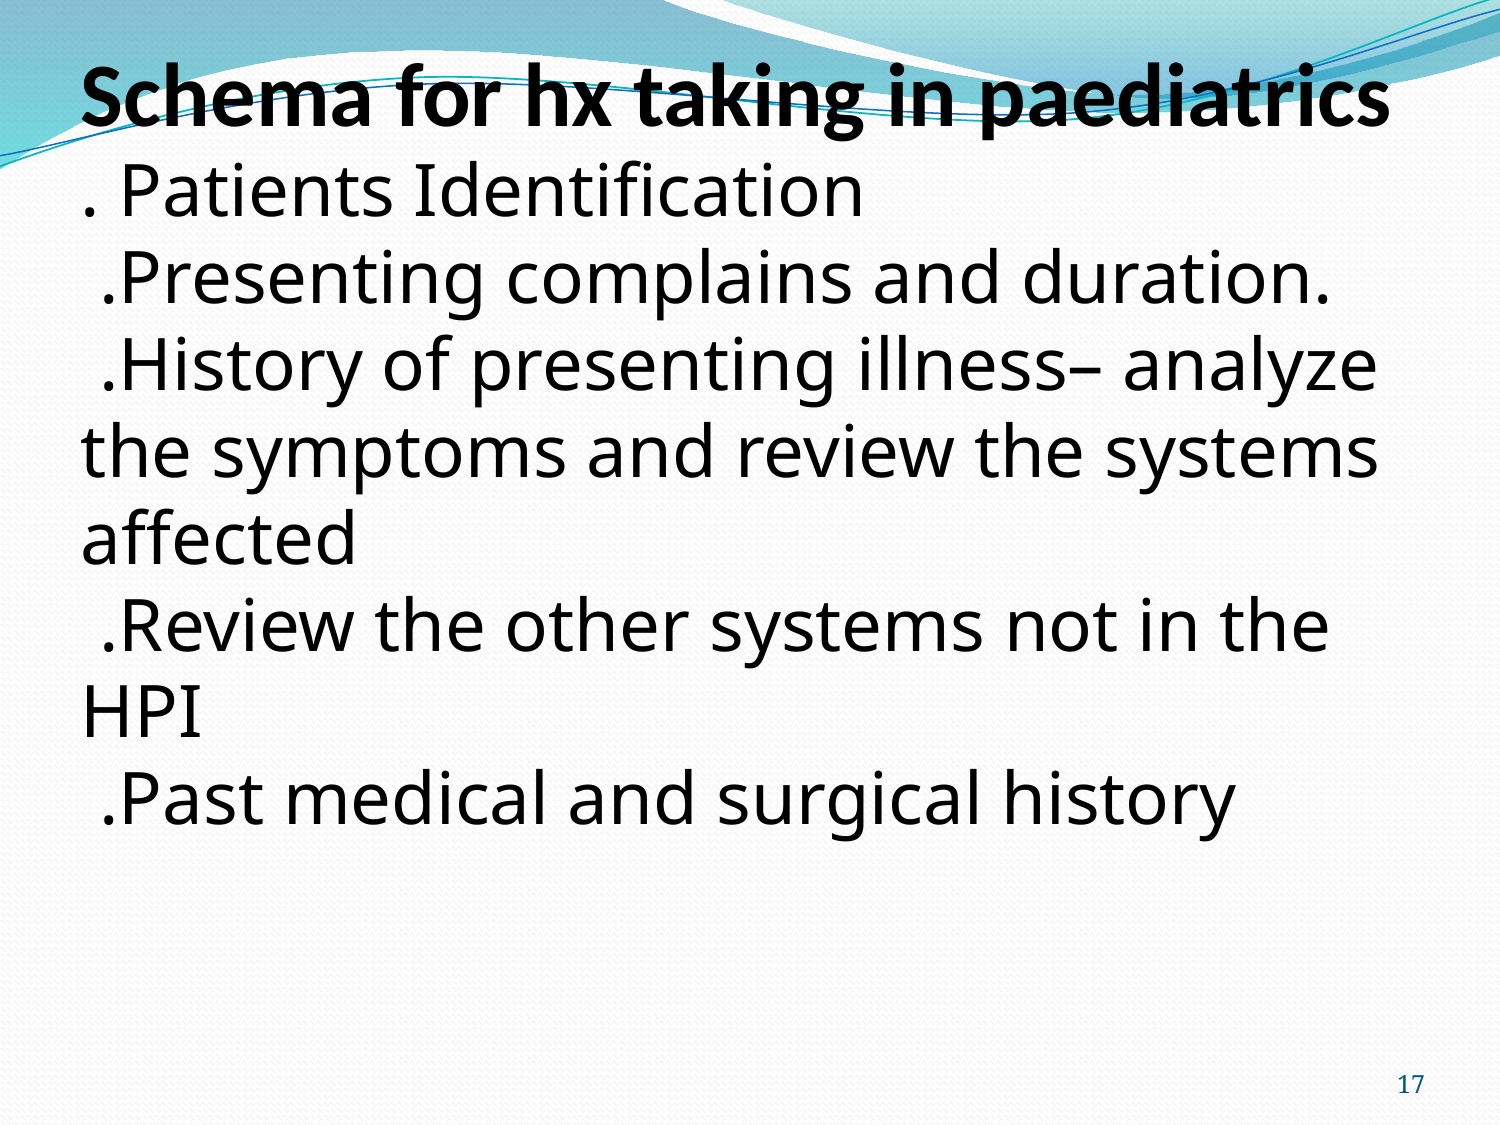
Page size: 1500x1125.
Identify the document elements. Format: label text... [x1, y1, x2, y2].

title Schema for hx taking in paediatrics . Patients Identification .Presenting complains and duration. .History of presenting illness– analyze the symptoms and review the systems affected .Review the other systems not in the HPI .Past medical and surgical history [50, 0, 1425, 1100]
slide_number 17 [1299, 1042, 1425, 1103]
